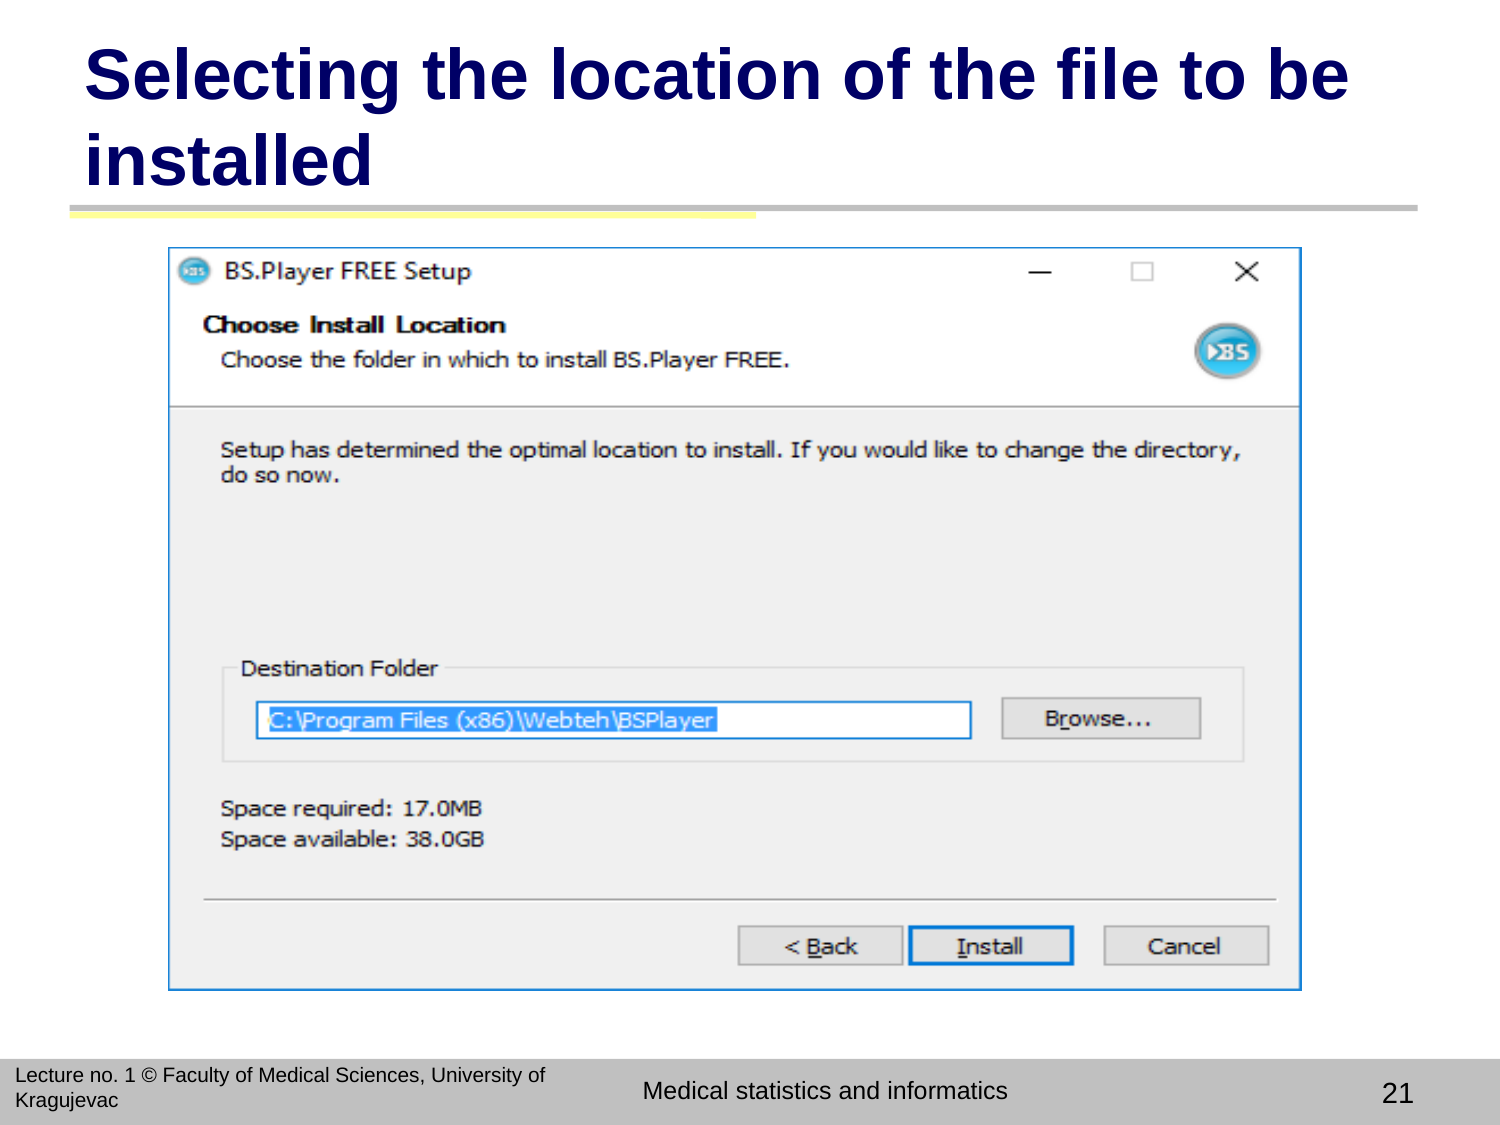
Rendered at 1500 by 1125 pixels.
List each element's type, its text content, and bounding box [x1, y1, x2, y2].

slide_number Lecture no. 1 © Faculty of Medical Sciences, University of Kragujevac [0, 1053, 624, 1108]
footer Medical statistics and informatics [512, 1066, 1140, 1125]
slide_number 21 [1161, 1066, 1430, 1125]
title Selecting the location of the file to be installed [69, 19, 1426, 208]
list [167, 247, 1302, 991]
